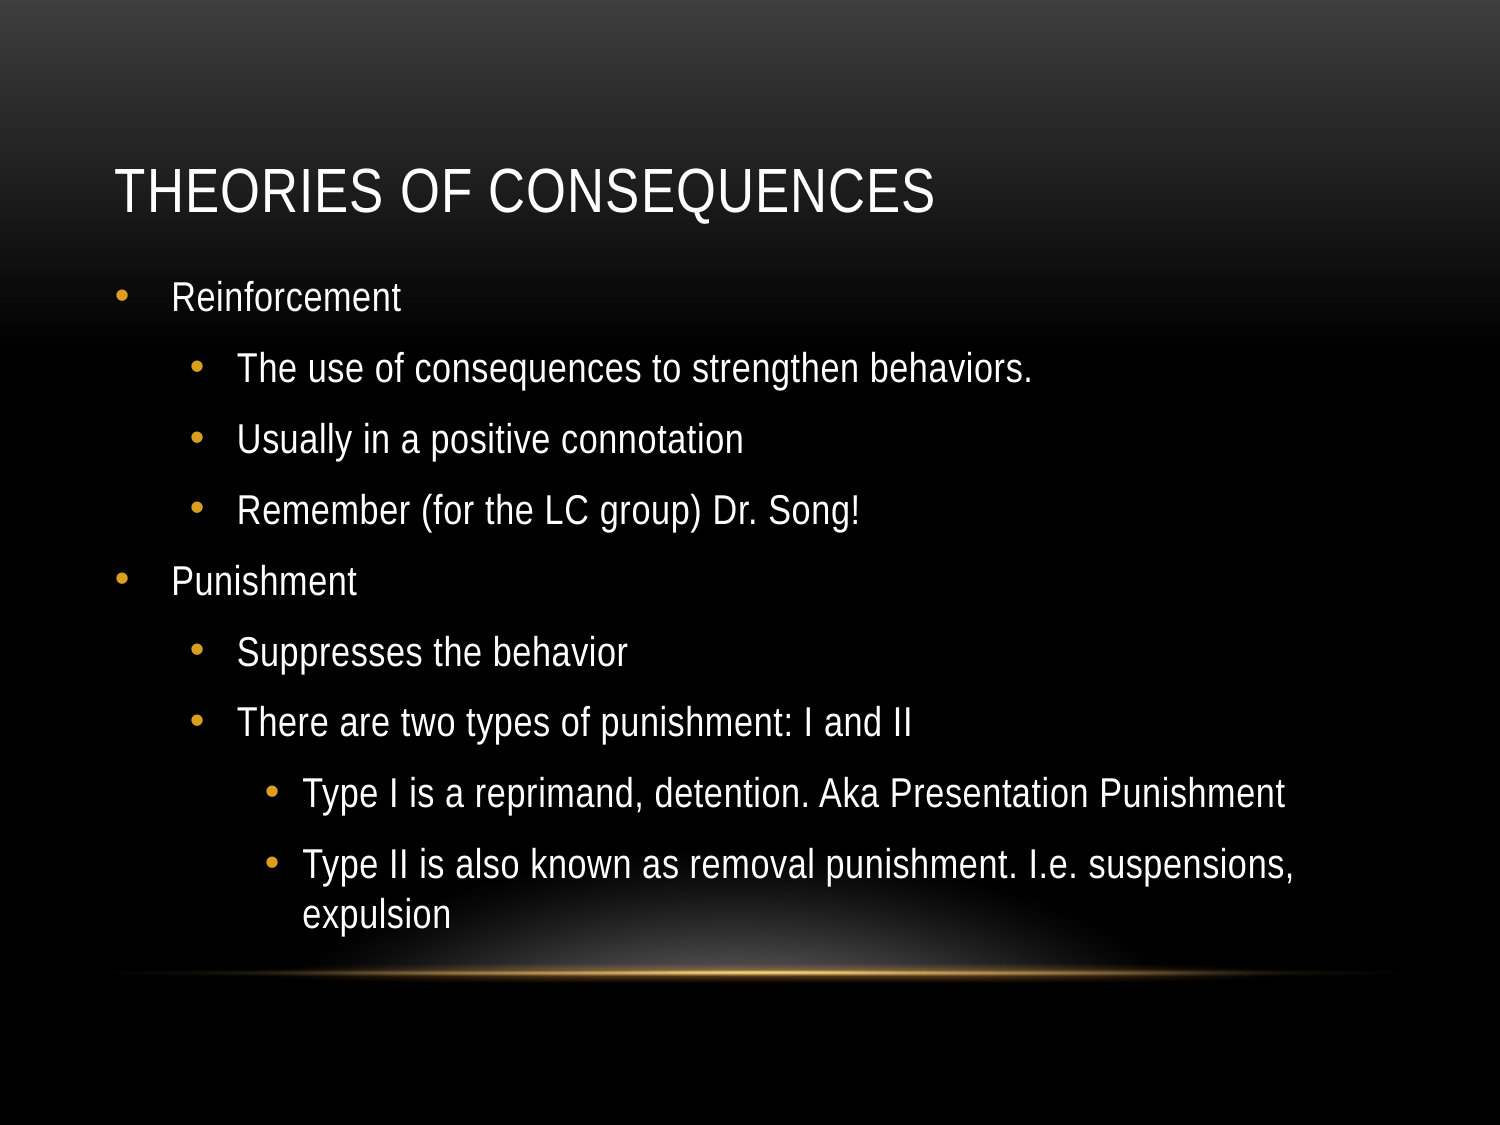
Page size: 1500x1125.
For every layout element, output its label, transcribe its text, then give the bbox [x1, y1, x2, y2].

title Theories of Consequences [99, 45, 1400, 233]
picture [0, 0, 1500, 1125]
list Reinforcement The use of consequences to strengthen behaviors. Usually in a positive connotation Remember (for the LC group) Dr. Song! Punishment Suppresses the behavior There are two types of punishment: I and II Type I is a reprimand, detention. Aka Presentation Punishment Type II is also known as removal punishment. I.e. suspensions, expulsion [99, 262, 1400, 938]
